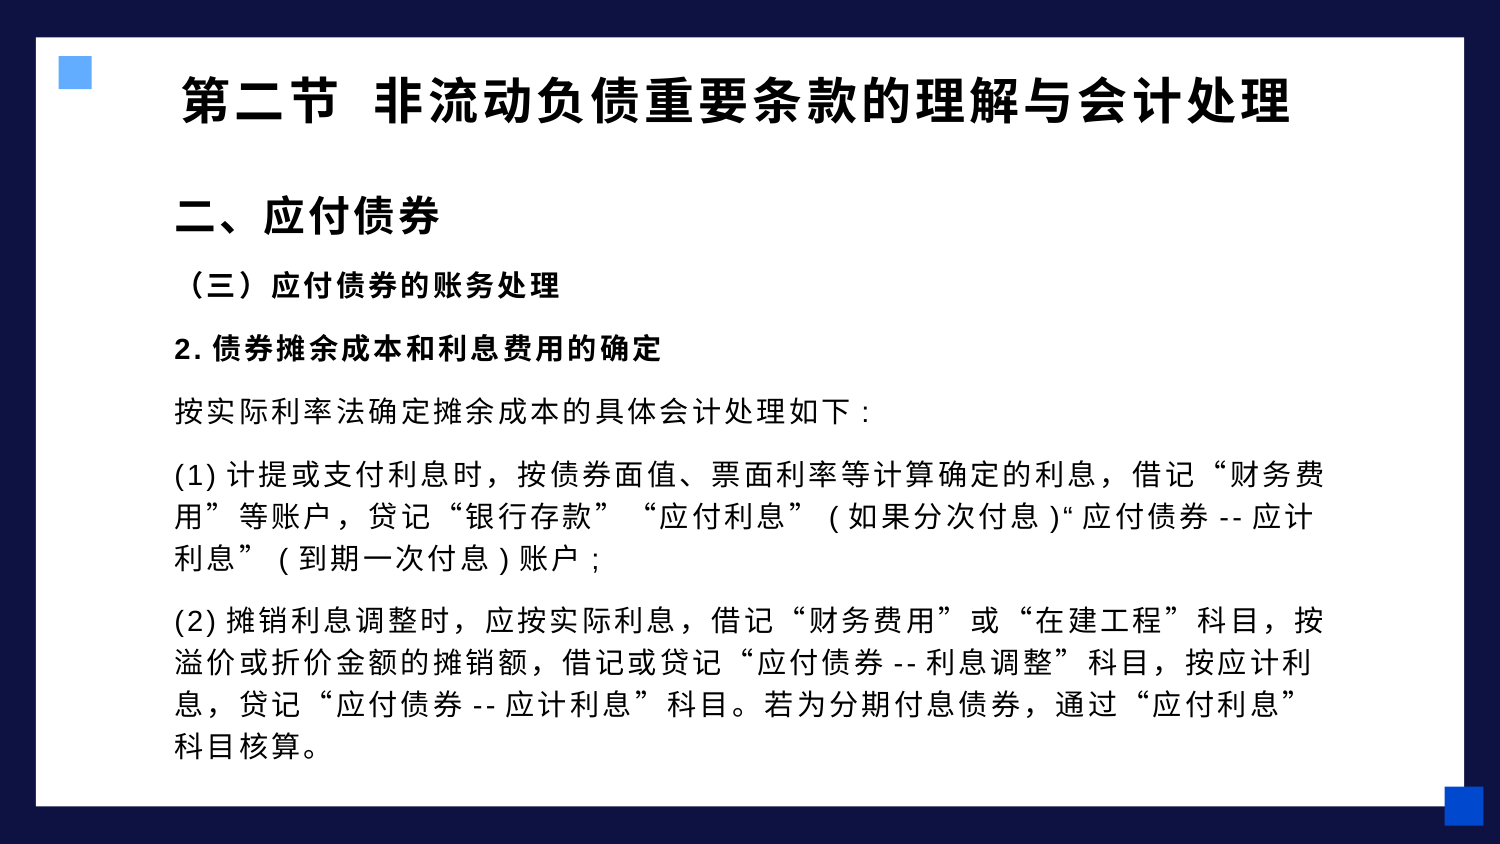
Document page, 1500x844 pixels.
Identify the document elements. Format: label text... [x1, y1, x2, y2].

title 第二节 非流动负债重要条款的理解与会计处理 [141, 48, 1327, 138]
list 二、应付债券 （三）应付债券的账务处理 2.债券摊余成本和利息费用的确定 按实际利率法确定摊余成本的具体会计处理如下: (1)计提或支付利息时，按债券面值、票面利率等计算确定的利息，借记“财务费用”等账户，贷记“银行存款”“应付利息”(如果分次付息)“应付债券--应计利息”(到期一次付息)账户; (2)摊销利息调整时，应按实际利息，借记“财务费用”或“在建工程”科目，按溢价或折价金额的摊销额，借记或贷记“应付债券--利息调整”科目，按应计利息，贷记“应付债券--应计利息”科目。若为分期付息债券，通过“应付利息”科目核算。 [157, 179, 1343, 604]
